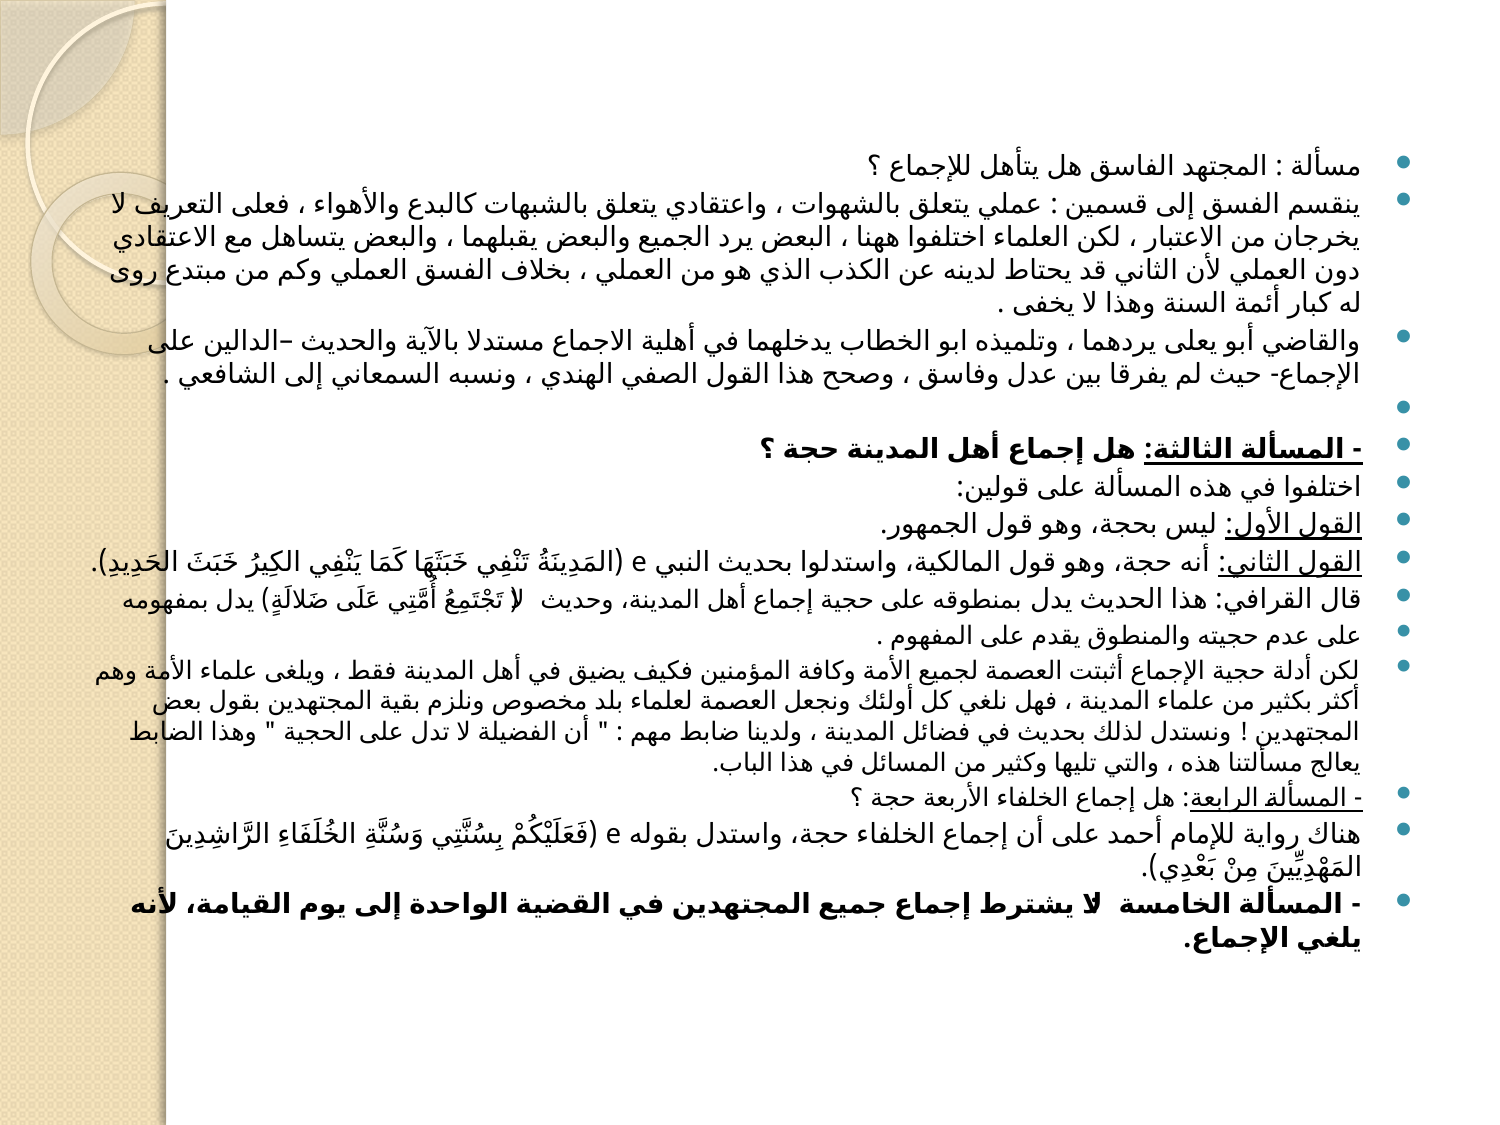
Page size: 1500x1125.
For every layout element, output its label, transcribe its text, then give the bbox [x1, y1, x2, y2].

list مسألة : المجتهد الفاسق هل يتأهل للإجماع ؟ ينقسم الفسق إلى قسمين : عملي يتعلق بالشهوات ، واعتقادي يتعلق بالشبهات كالبدع والأهواء ، فعلى التعريف لا يخرجان من الاعتبار ، لكن العلماء اختلفوا ههنا ، البعض يرد الجميع والبعض يقبلهما ، والبعض يتساهل مع الاعتقادي دون العملي لأن الثاني قد يحتاط لدينه عن الكذب الذي هو من العملي ، بخلاف الفسق العملي وكم من مبتدع روى له كبار أئمة السنة وهذا لا يخفى . والقاضي أبو يعلى يردهما ، وتلميذه ابو الخطاب يدخلهما في أهلية الاجماع مستدلا بالآية والحديث –الدالين على الإجماع- حيث لم يفرقا بين عدل وفاسق ، وصحح هذا القول الصفي الهندي ، ونسبه السمعاني إلى الشافعي . - المسألة الثالثة: هل إجماع أهل المدينة حجة ؟ اختلفوا في هذه المسألة على قولين: القول الأول: ليس بحجة، وهو قول الجمهور. القول الثاني: أنه حجة، وهو قول المالكية، واستدلوا بحديث النبي e (المَدِينَةُ تَنْفِي خَبَثَهَا كَمَا يَنْفِي الكِيرُ خَبَثَ الحَدِيدِ). قال القرافي: هذا الحديث يدل بمنطوقه على حجية إجماع أهل المدينة، وحديث (لا تَجْتَمِعُ أُمَّتِي عَلَى ضَلالَةٍ) يدل بمفهومه على عدم حجيته والمنطوق يقدم على المفهوم . لكن أدلة حجية الإجماع أثبتت العصمة لجميع الأمة وكافة المؤمنين فكيف يضيق في أهل المدينة فقط ، ويلغى علماء الأمة وهم أكثر بكثير من علماء المدينة ، فهل نلغي كل أولئك ونجعل العصمة لعلماء بلد مخصوص ونلزم بقية المجتهدين بقول بعض المجتهدين ! ونستدل لذلك بحديث في فضائل المدينة ، ولدينا ضابط مهم : " أن الفضيلة لا تدل على الحجية " وهذا الضابط يعالج مسألتنا هذه ، والتي تليها وكثير من المسائل في هذا الباب. - المسألة الرابعة: هل إجماع الخلفاء الأربعة حجة ؟ هناك رواية للإمام أحمد على أن إجماع الخلفاء حجة، واستدل بقوله e (فَعَلَيْكُمْ بِسُنَّتِي وَسُنَّةِ الخُلَفَاءِ الرَّاشِدِينَ المَهْدِيِّينَ مِنْ بَعْدِي). - المسألة الخامسة: لا يشترط إجماع جميع المجتهدين في القضية الواحدة إلى يوم القيامة، لأنه يلغي الإجماع. [75, 140, 1430, 1005]
